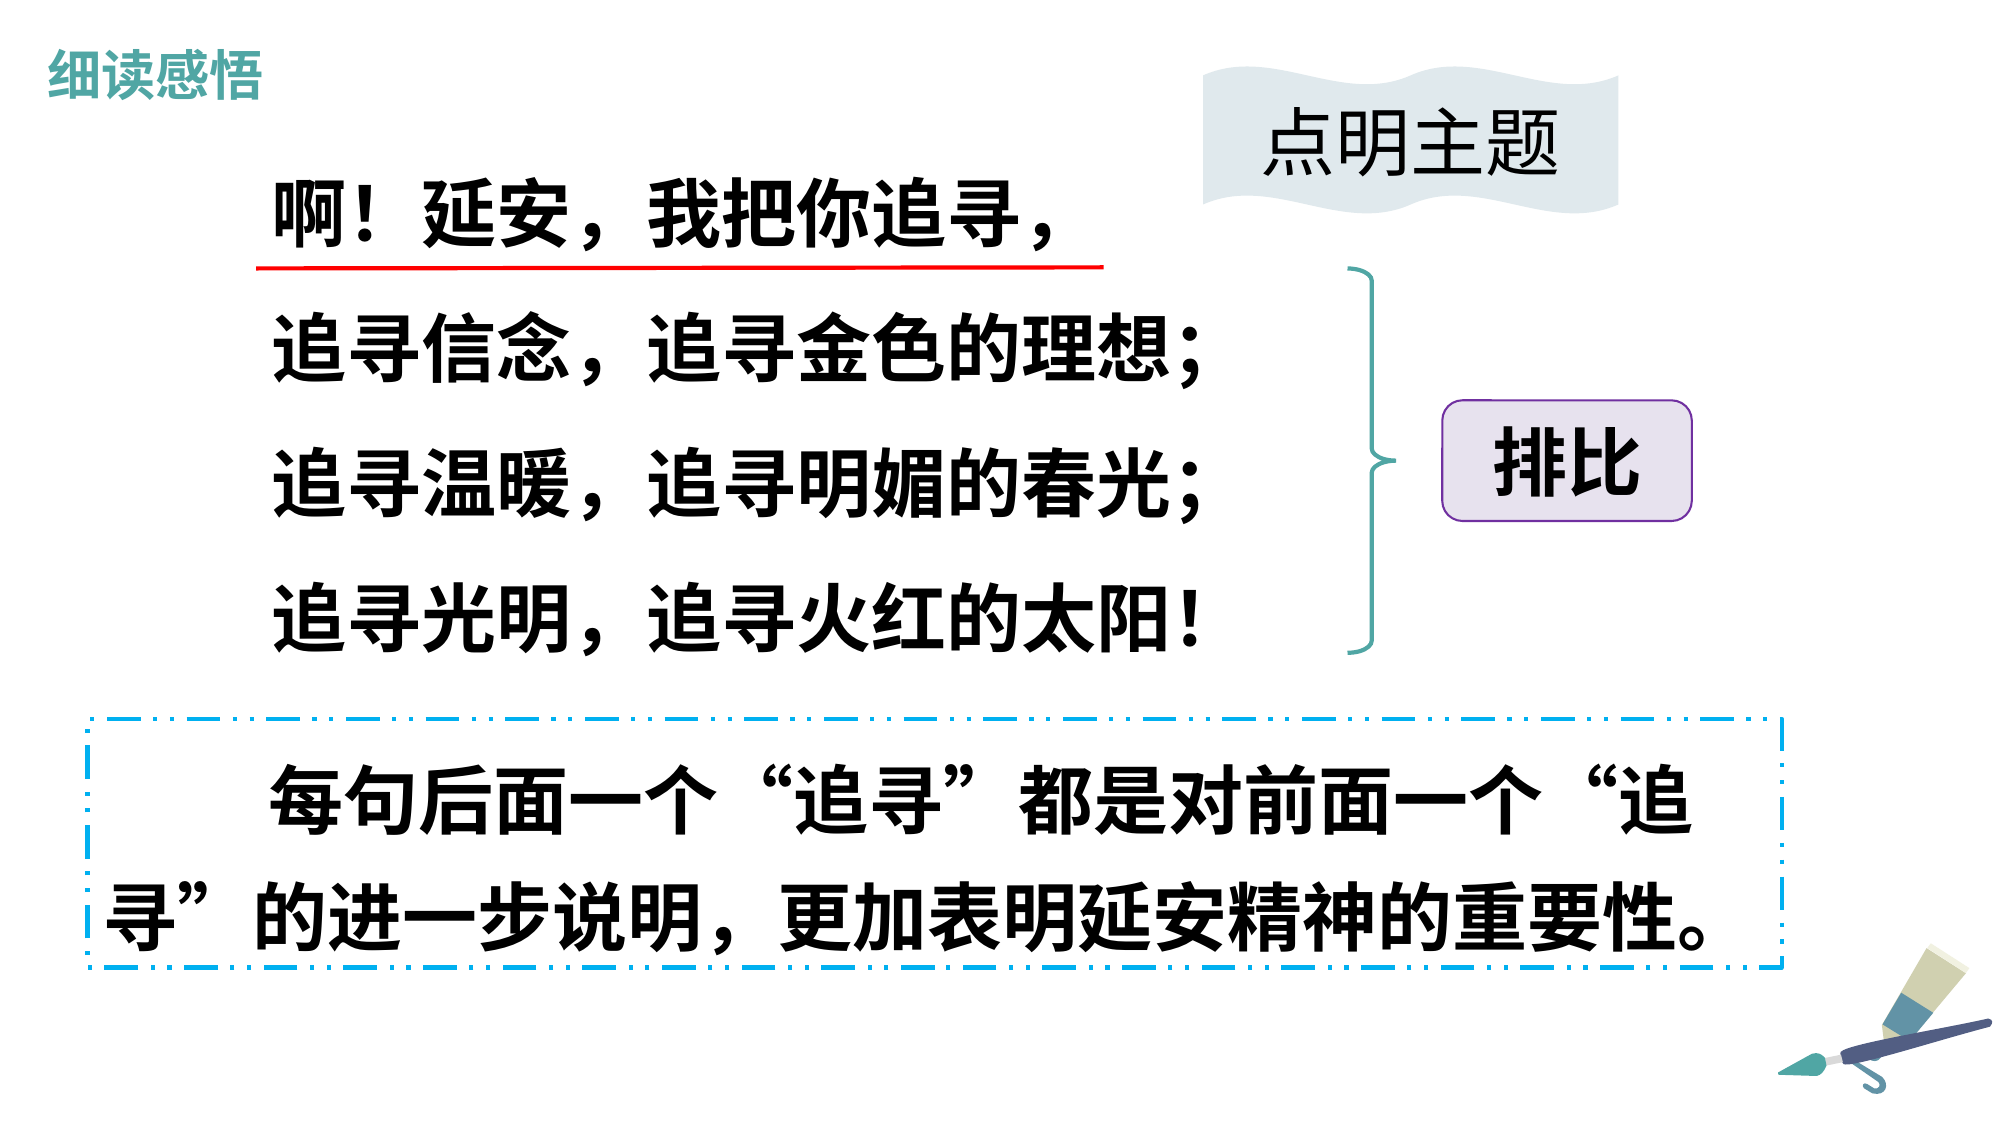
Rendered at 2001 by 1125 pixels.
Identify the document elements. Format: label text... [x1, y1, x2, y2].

text_box 细读感悟 [32, 33, 347, 114]
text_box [1811, 945, 1974, 1125]
text_box 每句后面一个“追寻”都是对前面一个“追寻”的进一步说明，更加表明延安精神的重要性。 [87, 718, 1782, 968]
text_box 排比 [1441, 399, 1693, 523]
text_box 啊！延安，我把你追寻， 追寻信念，追寻金色的理想； 追寻温暖，追寻明媚的春光； 追寻光明，追寻火红的太阳！ [256, 113, 1463, 669]
text_box [1347, 267, 1396, 654]
text_box 点明主题 [1202, 65, 1620, 215]
